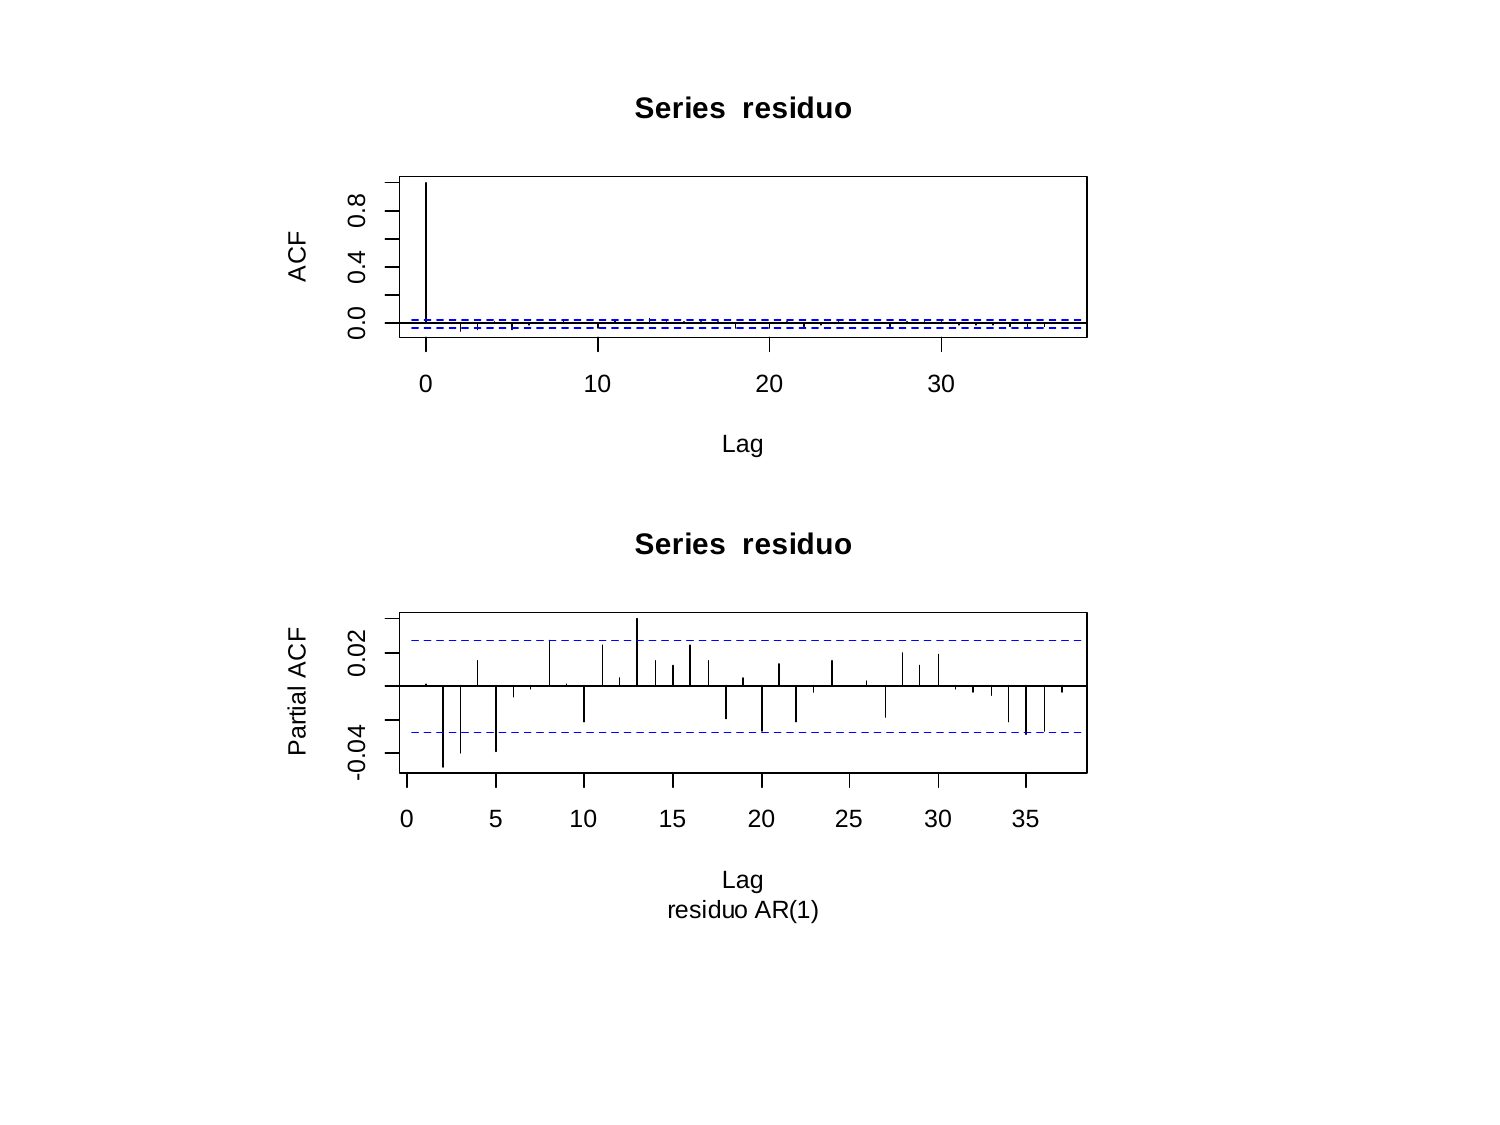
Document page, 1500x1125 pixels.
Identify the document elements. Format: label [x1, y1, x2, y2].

picture [277, 54, 1150, 926]
